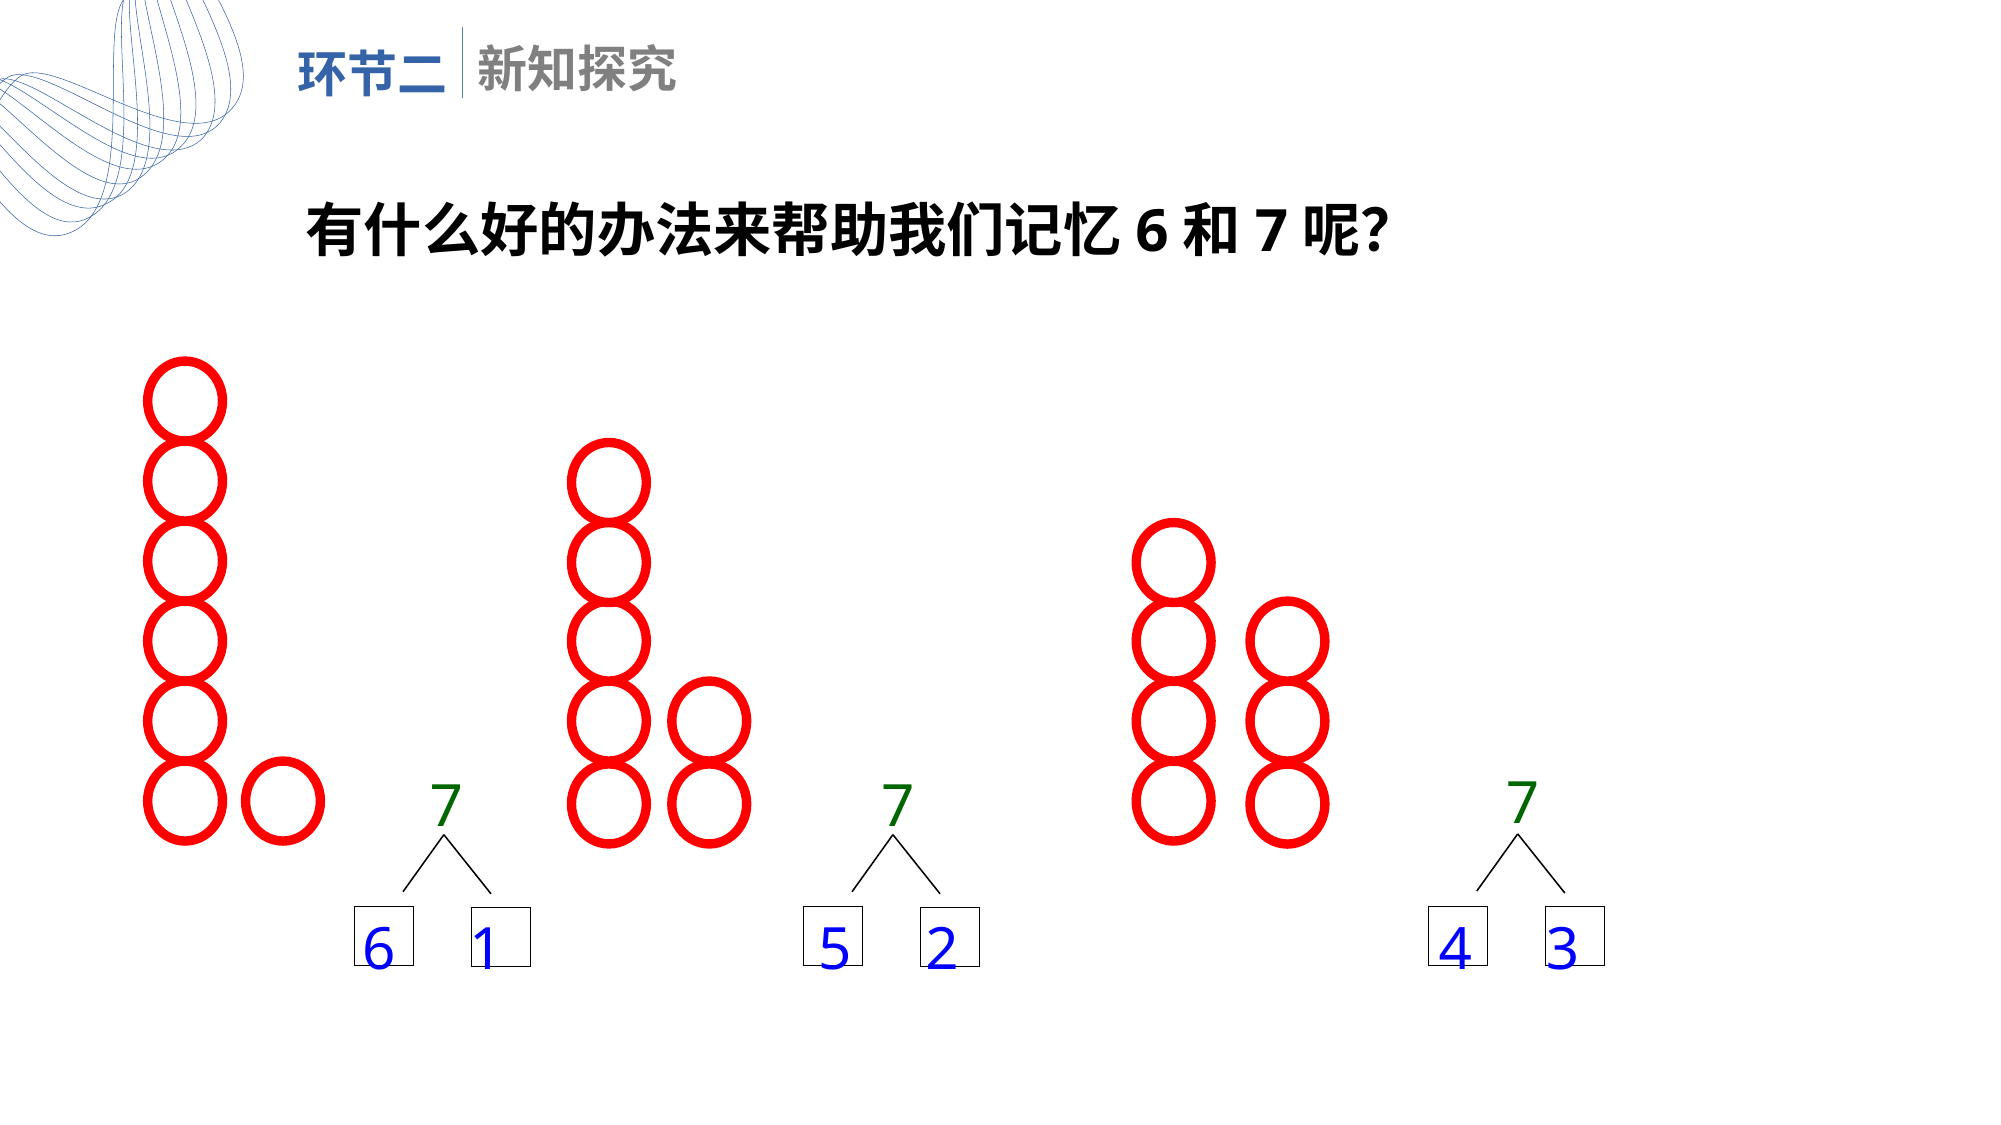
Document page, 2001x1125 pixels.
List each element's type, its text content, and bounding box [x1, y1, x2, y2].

text_box [146, 600, 224, 681]
text_box 4 3 [1423, 875, 1658, 989]
text_box [670, 762, 748, 845]
text_box [146, 679, 224, 761]
text_box [146, 521, 224, 601]
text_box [354, 760, 531, 967]
text_box [1248, 600, 1326, 683]
text_box [570, 602, 648, 683]
text_box [244, 760, 322, 843]
text_box [570, 681, 648, 763]
text_box [1135, 602, 1213, 683]
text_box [1428, 757, 1605, 966]
text_box [570, 523, 648, 604]
text_box 5 2 [803, 875, 1005, 989]
text_box [1135, 521, 1213, 604]
text_box [146, 760, 224, 843]
text_box [670, 679, 748, 763]
text_box [146, 360, 224, 441]
text_box 有什么好的办法来帮助我们记忆6和7呢？ [291, 185, 1605, 271]
text_box [570, 763, 648, 845]
text_box [570, 441, 648, 524]
text_box [1248, 763, 1326, 846]
text_box [1248, 681, 1326, 763]
text_box [146, 439, 224, 523]
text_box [803, 760, 980, 967]
text_box [1135, 761, 1213, 843]
text_box [1135, 681, 1213, 763]
text_box 6 1 [347, 875, 572, 989]
